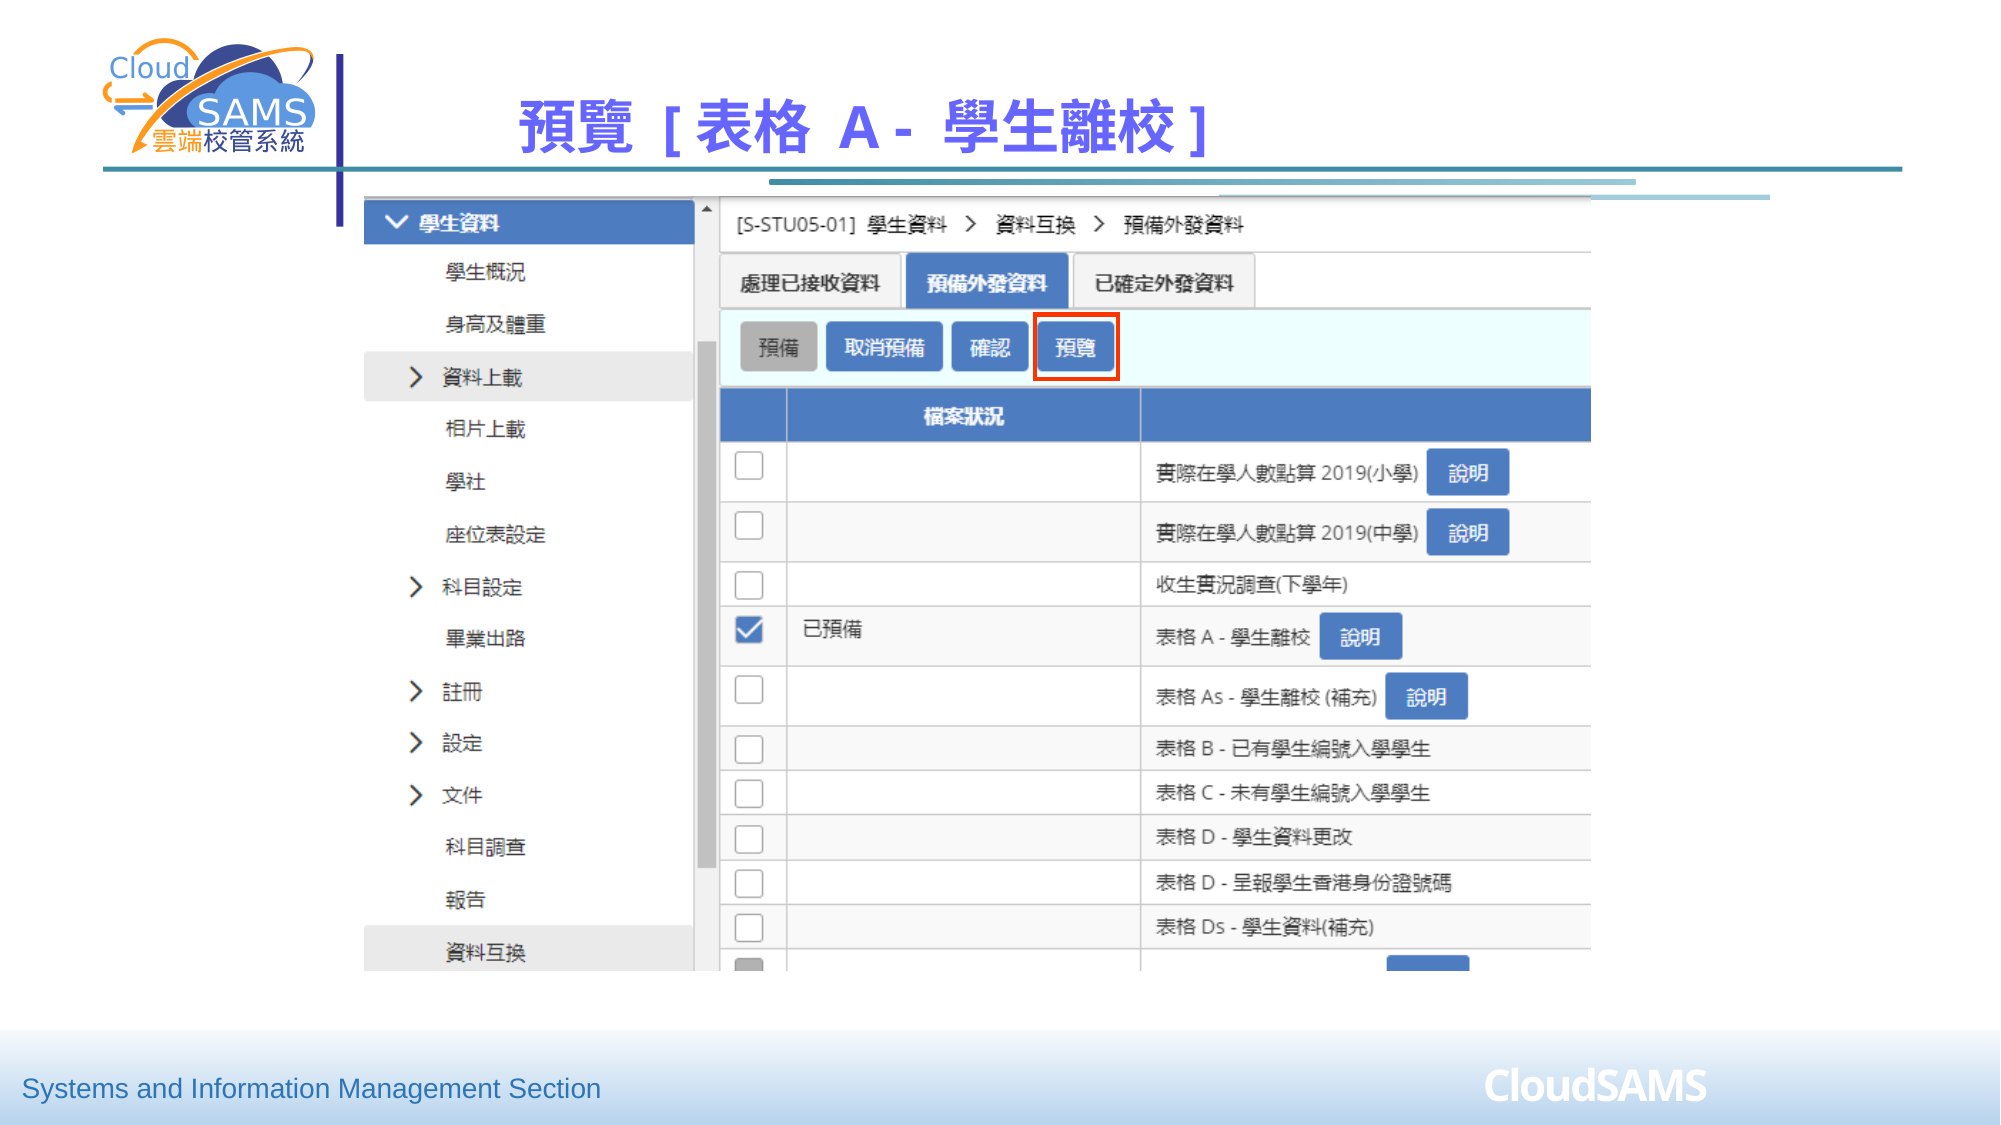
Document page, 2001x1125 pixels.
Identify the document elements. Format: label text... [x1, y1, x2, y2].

picture [364, 195, 1591, 971]
picture [87, 7, 349, 175]
text_box 預覽 [表格 A - 學生離校] [503, 42, 1679, 168]
